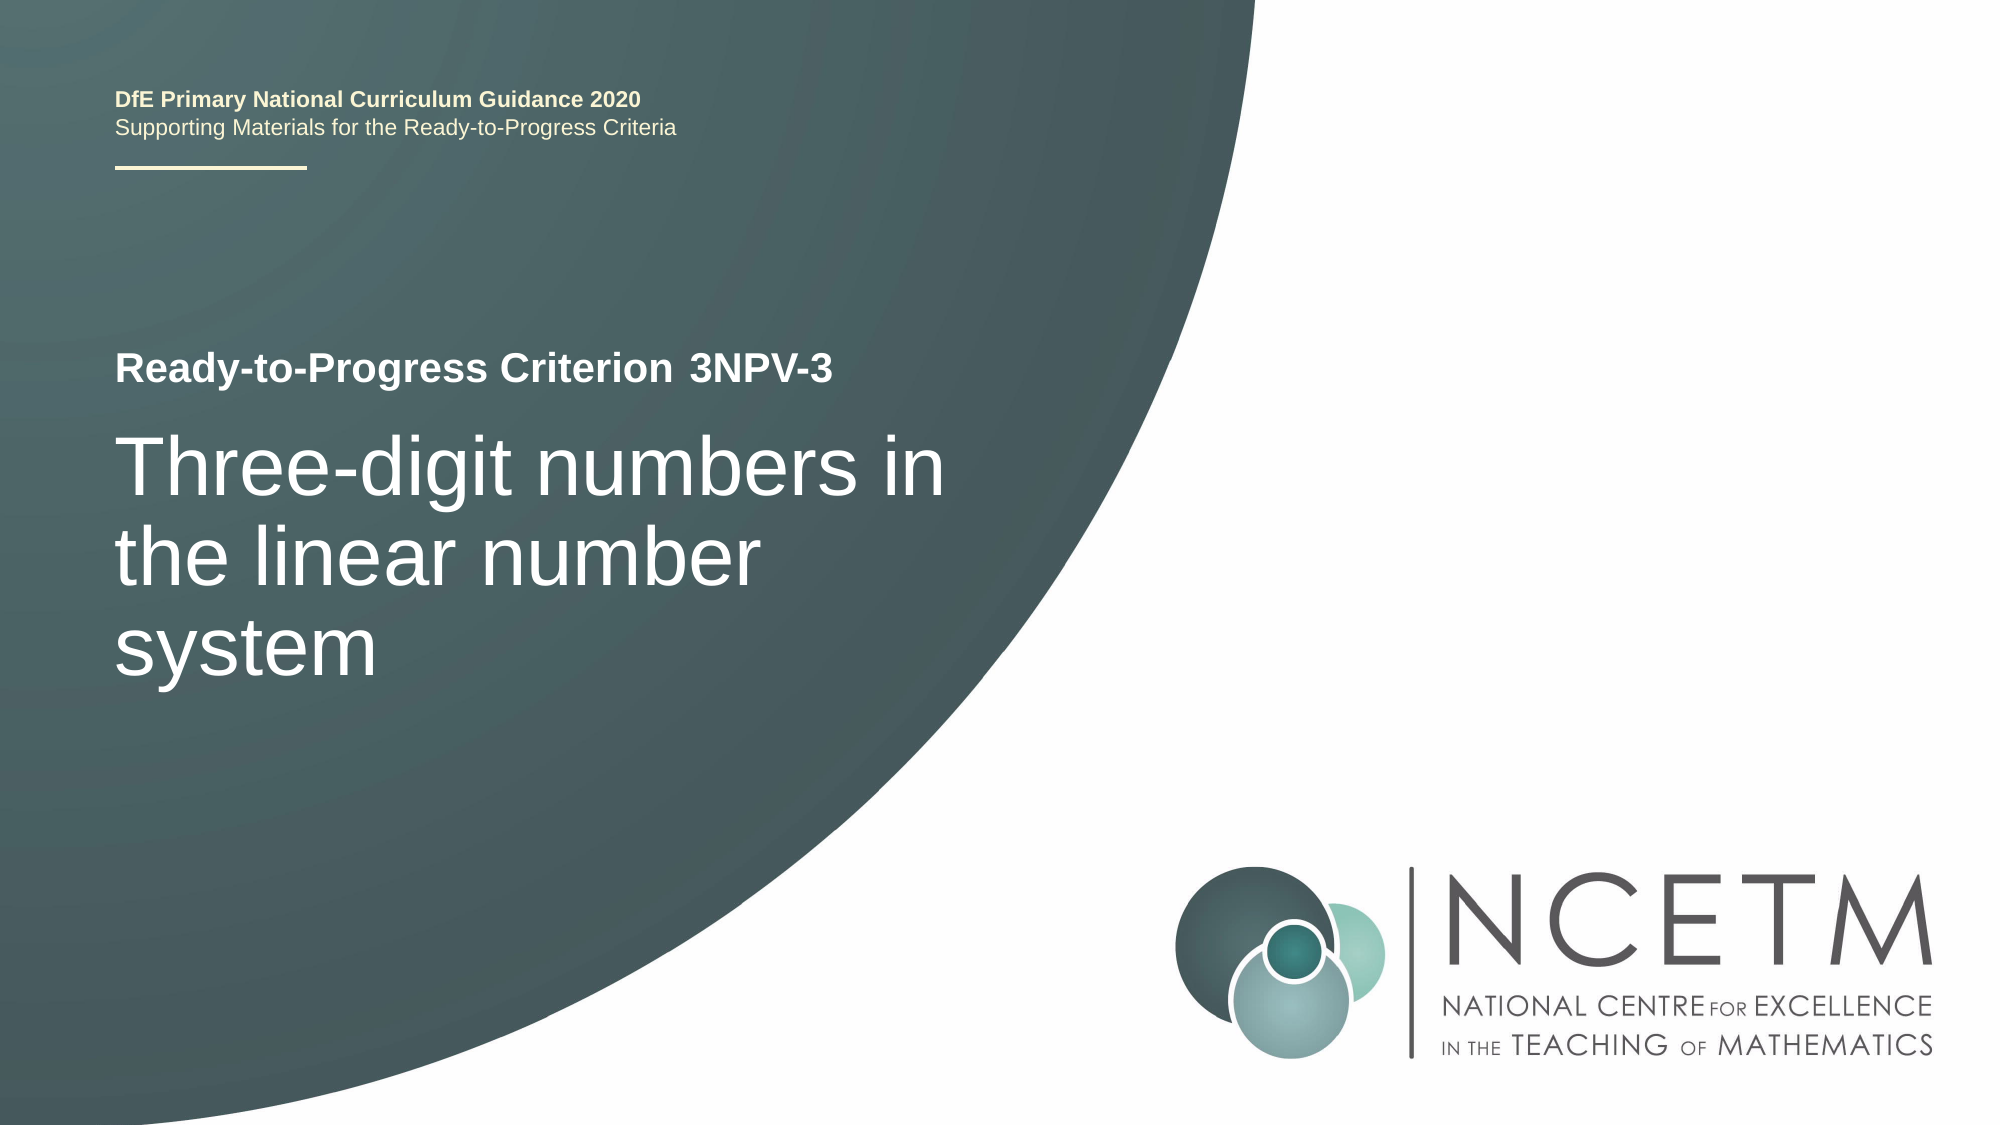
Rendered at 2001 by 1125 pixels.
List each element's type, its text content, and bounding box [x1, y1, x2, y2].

subtitle Three-digit numbers in the linear number system [99, 416, 1000, 912]
list 3NPV-3 [674, 338, 1043, 414]
picture [0, 0, 2001, 1125]
